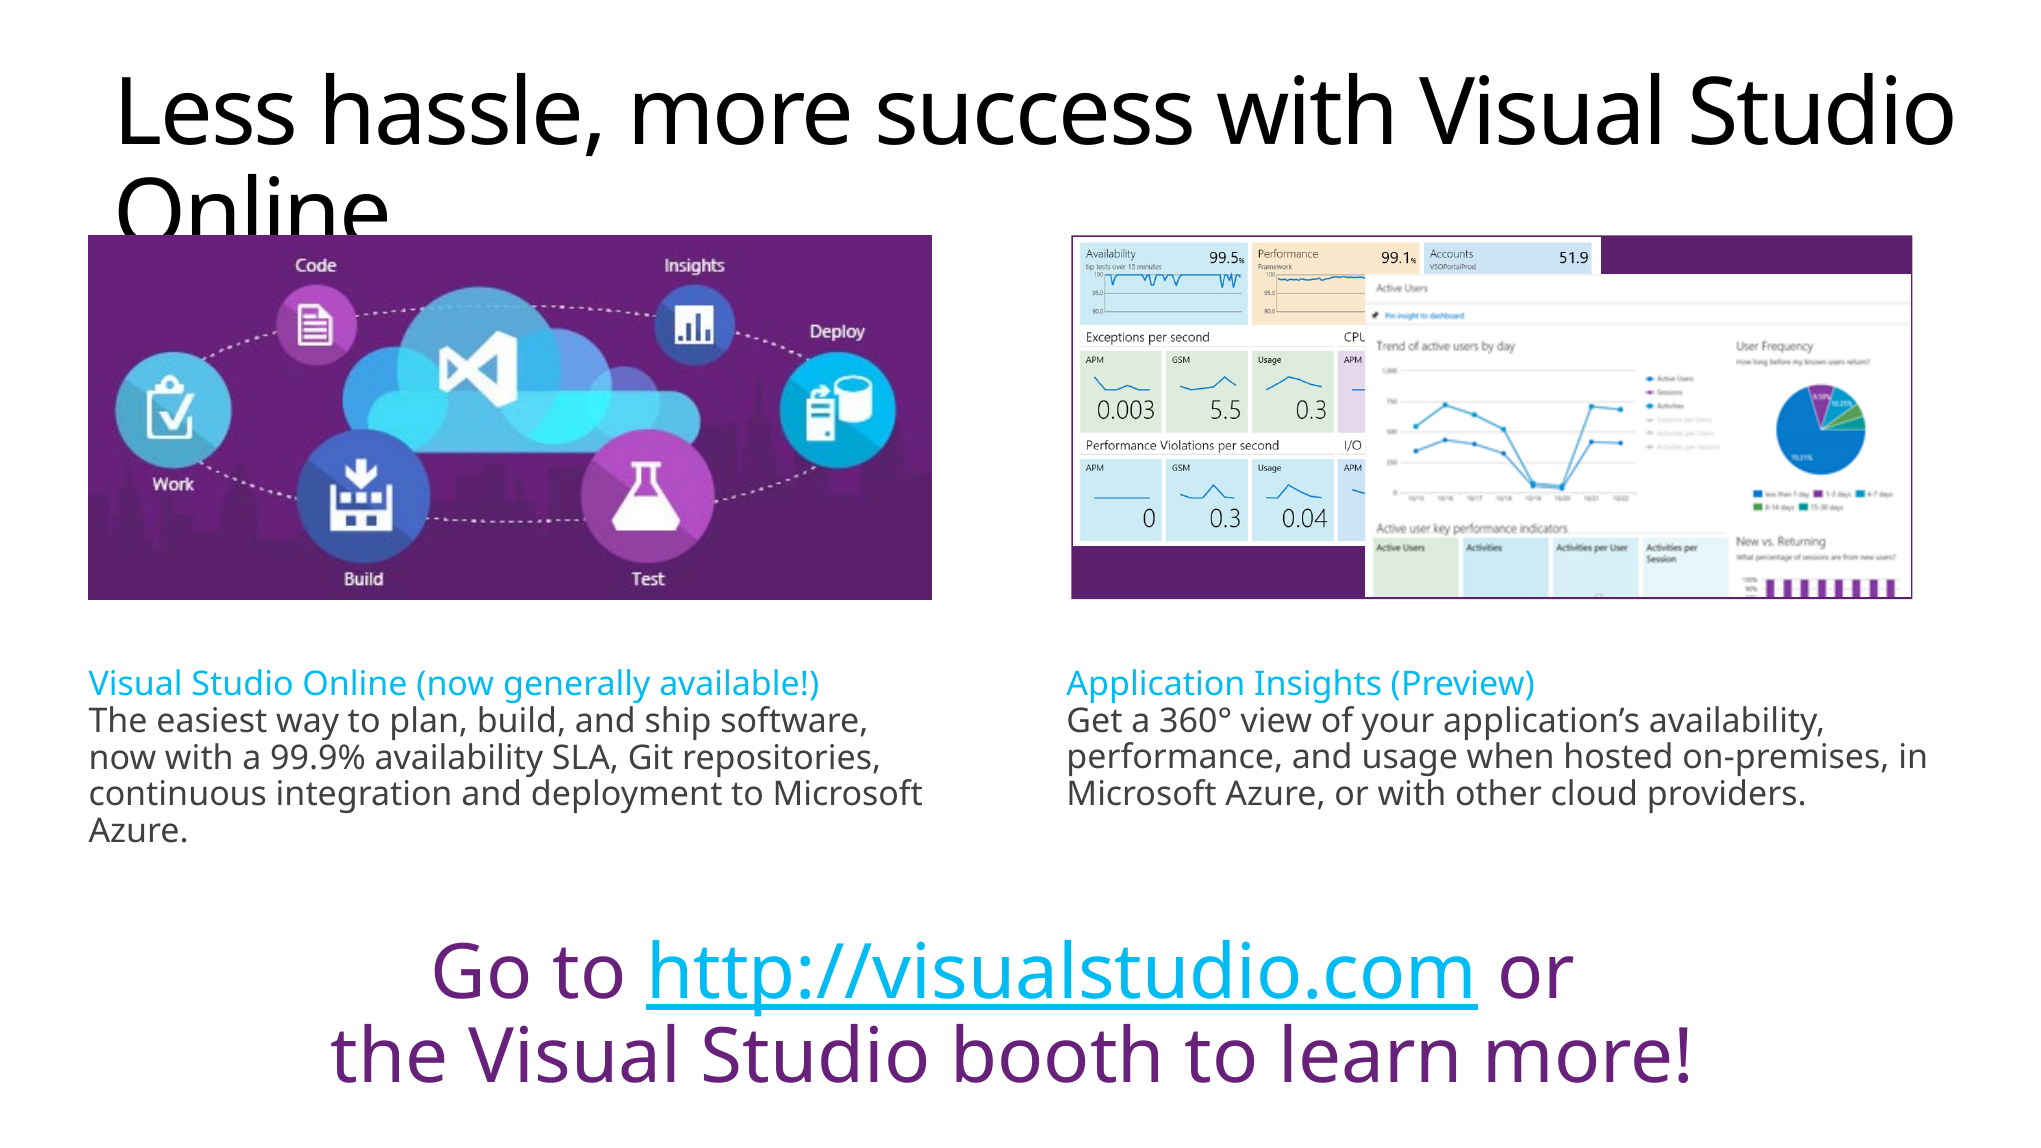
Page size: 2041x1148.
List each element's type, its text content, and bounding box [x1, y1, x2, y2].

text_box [1070, 235, 1913, 600]
title Less hassle, more success with Visual Studio Online [89, 48, 2041, 199]
text_box Visual Studio Online (now generally available!) The easiest way to plan, build, and ship software, now with a 99.9% availability SLA, Git repositories, continuous integration and deployment to Microsoft Azure. [57, 641, 965, 875]
picture [88, 235, 933, 600]
text_box Application Insights (Preview) Get a 360° view of your application’s availability, performance, and usage when hosted on-premises, in Microsoft Azure, or with other cloud providers. [1035, 641, 1987, 838]
text_box Go to http://visualstudio.com or the Visual Studio booth to learn more! [37, 898, 1989, 1124]
